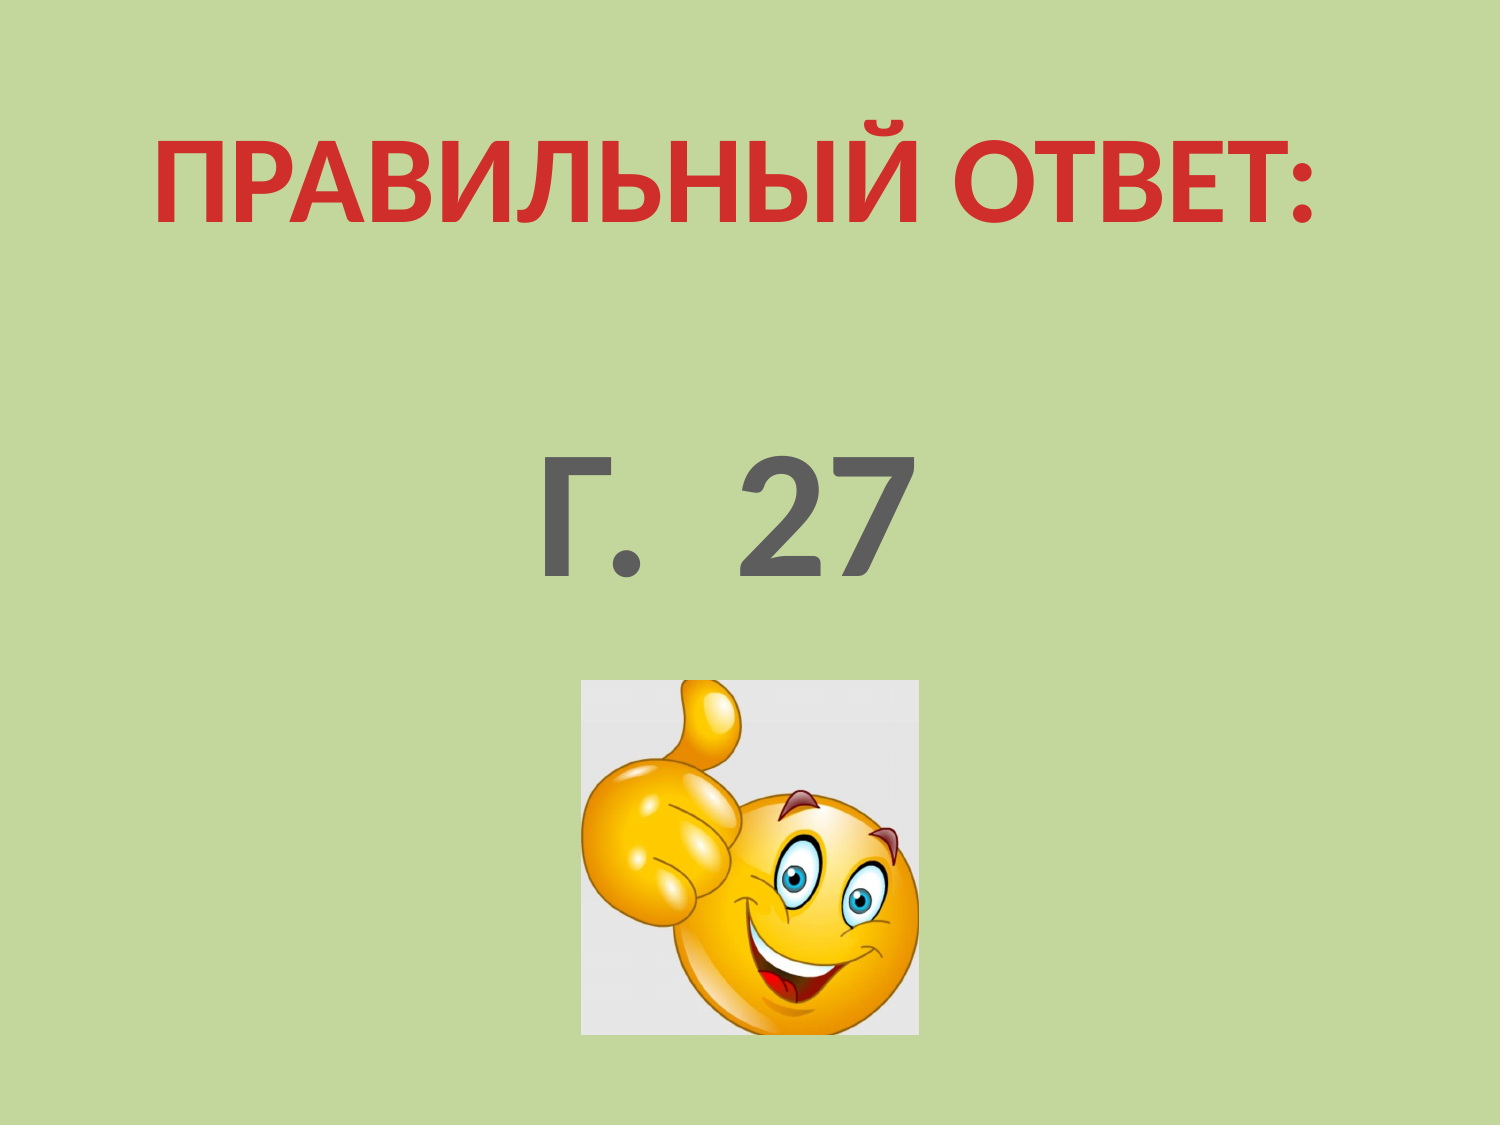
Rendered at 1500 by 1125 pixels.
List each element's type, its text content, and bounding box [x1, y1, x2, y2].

text_box Г. 27 [501, 385, 955, 621]
picture [581, 680, 919, 1036]
text_box ПРАВИЛЬНЫЙ ОТВЕТ: [136, 89, 1364, 255]
